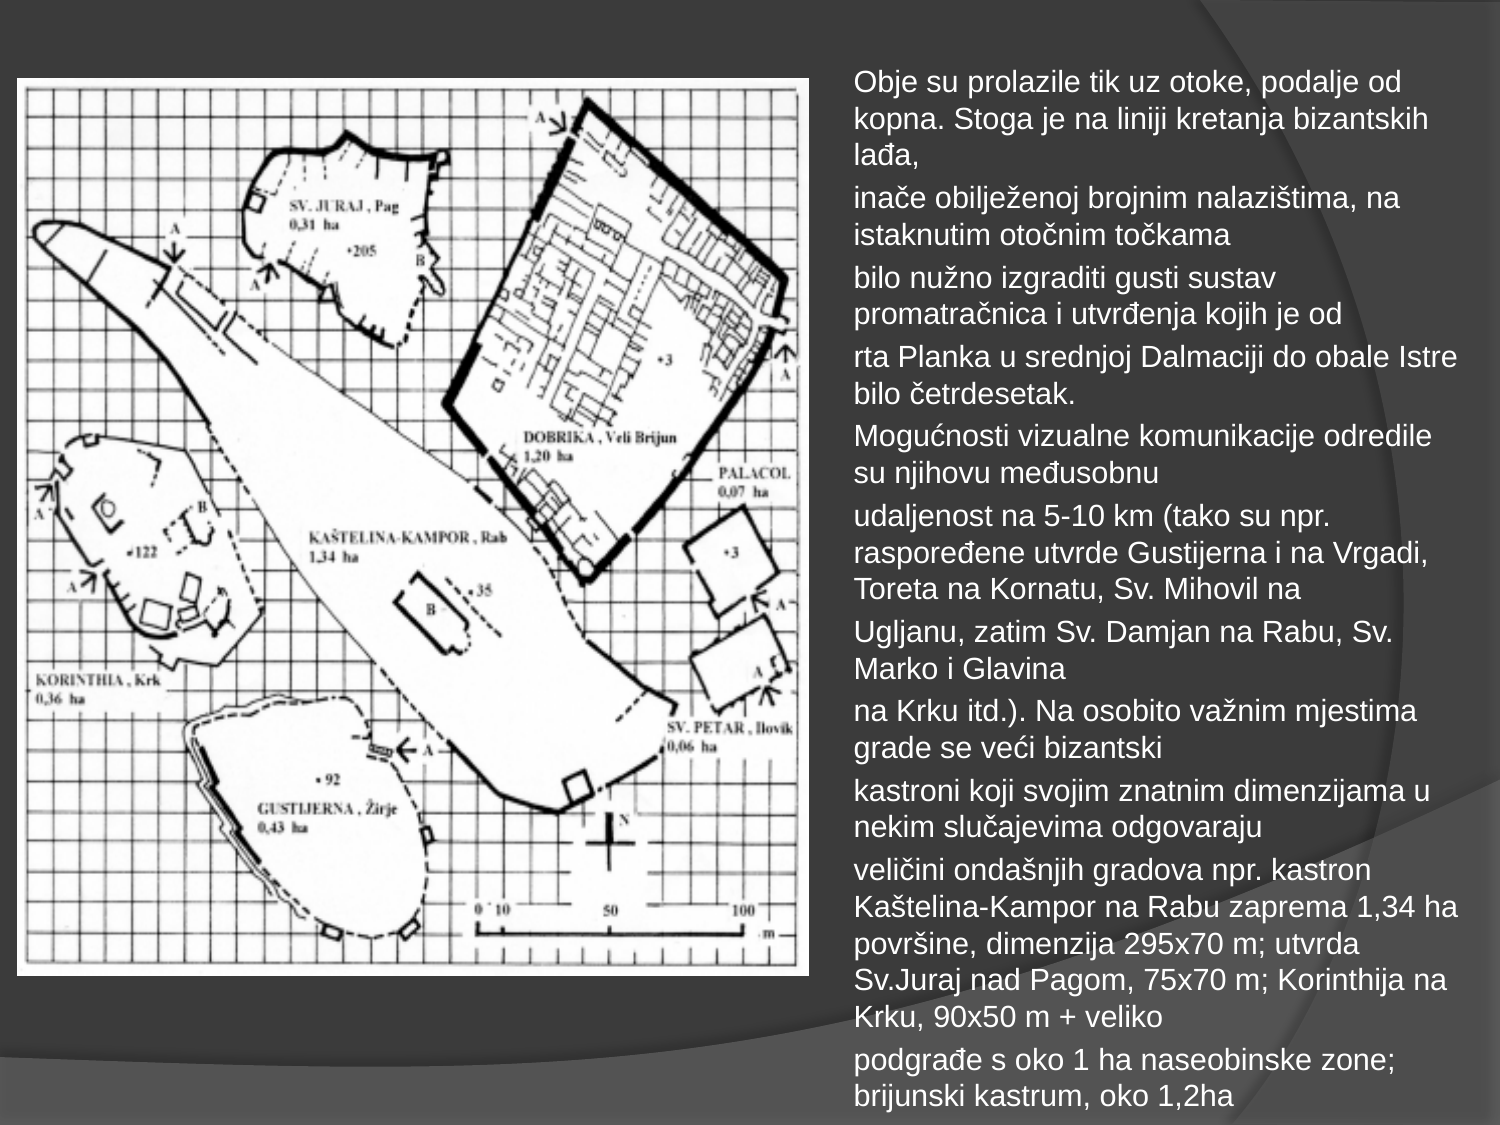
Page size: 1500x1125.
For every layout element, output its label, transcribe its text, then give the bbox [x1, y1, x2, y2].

list Obje su prolazile tik uz otoke, podalje od kopna. Stoga je na liniji kretanja bizantskih lađa, inače obilježenoj brojnim nalazištima, na istaknutim otočnim točkama bilo nužno izgraditi gusti sustav promatračnica i utvrđenja kojih je od rta Planka u srednjoj Dalmaciji do obale Istre bilo četrdesetak. Mogućnosti vizualne komunikacije odredile su njihovu međusobnu udaljenost na 5-10 km (tako su npr. raspoređene utvrde Gustijerna i na Vrgadi, Toreta na Kornatu, Sv. Mihovil na Ugljanu, zatim Sv. Damjan na Rabu, Sv. Marko i Glavina na Krku itd.). Na osobito važnim mjestima grade se veći bizantski kastroni koji svojim znatnim dimenzijama u nekim slučajevima odgovaraju veličini ondašnjih gradova npr. kastron Kaštelina-Kampor na Rabu zaprema 1,34 ha površine, dimenzija 295x70 m; utvrda Sv.Juraj nad Pagom, 75x70 m; Korinthija na Krku, 90x50 m + veliko podgrađe s oko 1 ha naseobinske zone; brijunski kastrum, oko 1,2ha [832, 54, 1483, 1125]
picture [17, 77, 810, 977]
